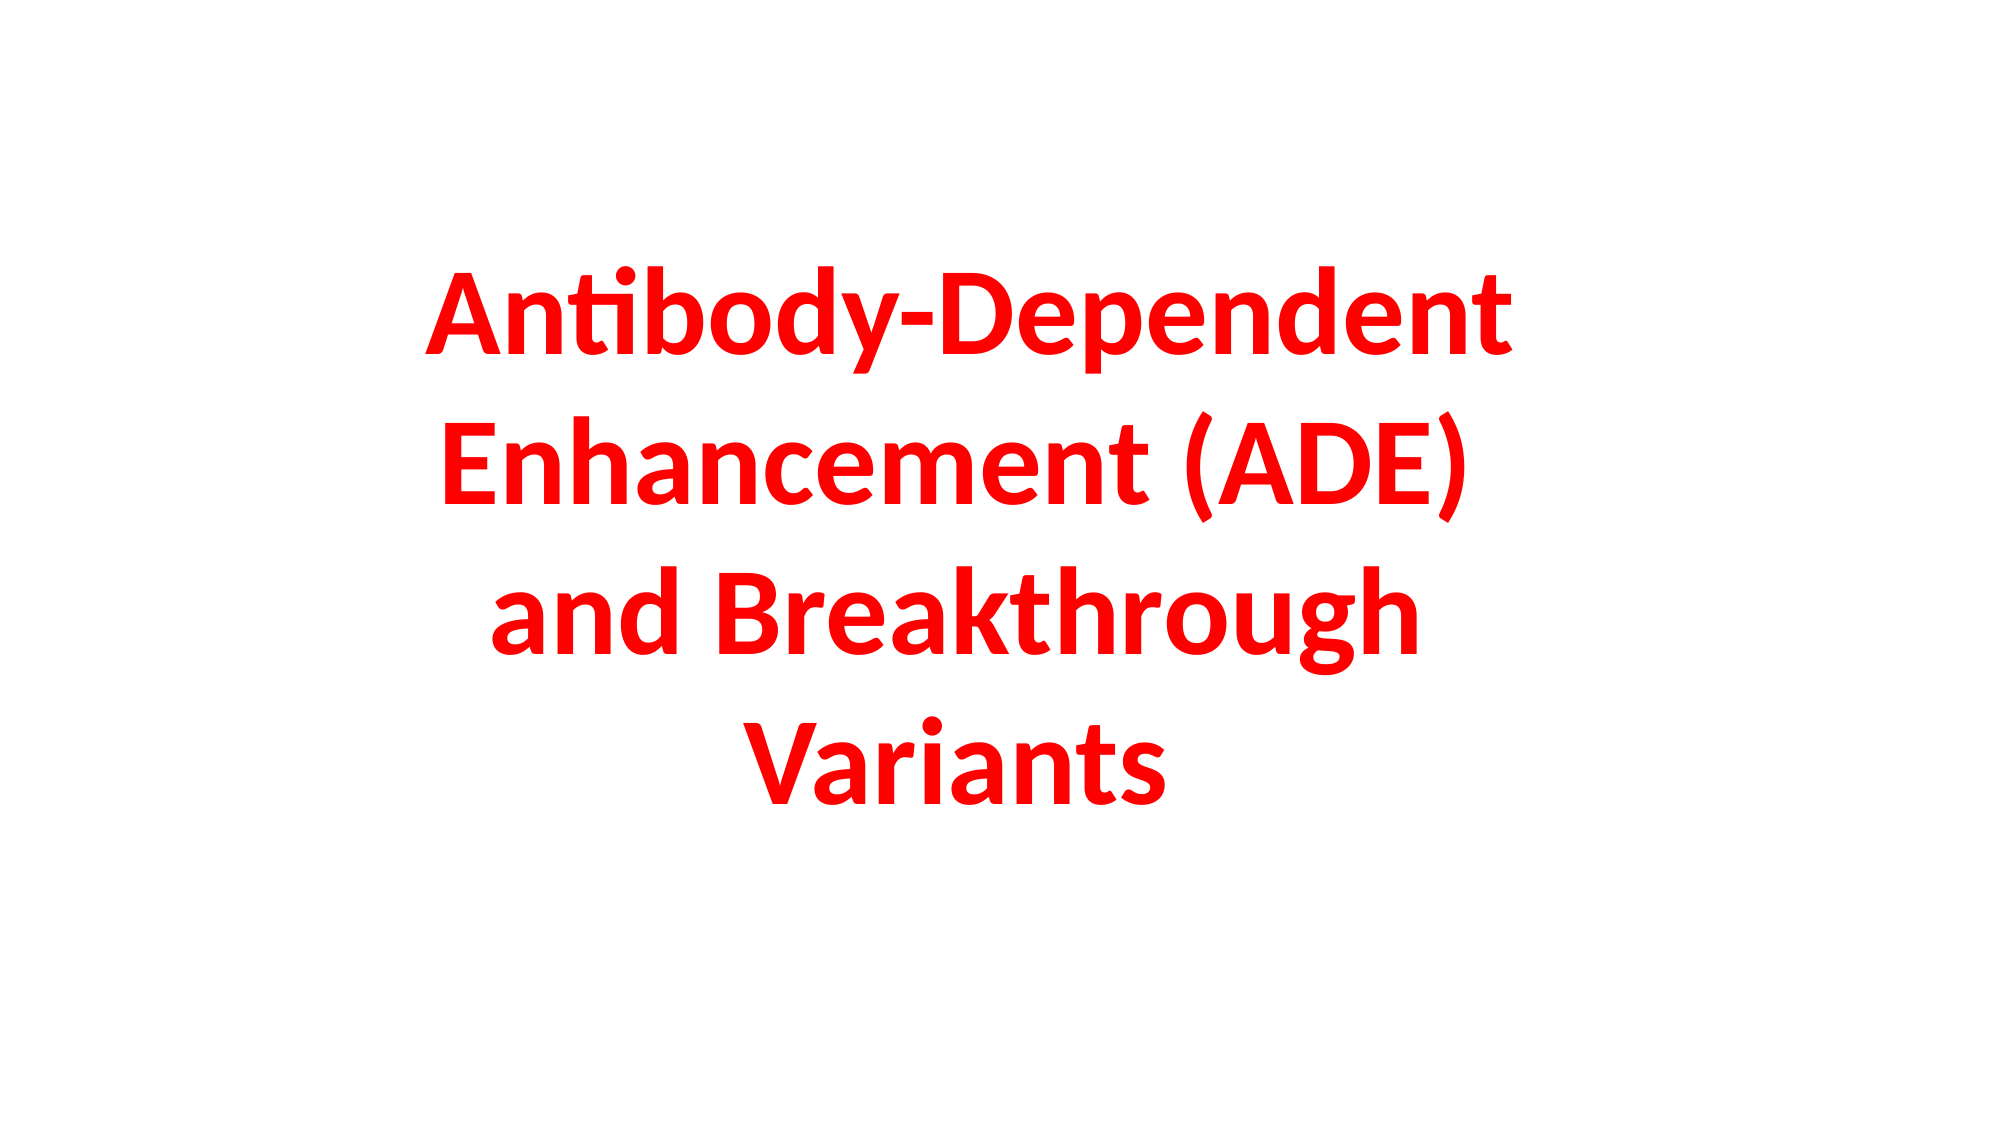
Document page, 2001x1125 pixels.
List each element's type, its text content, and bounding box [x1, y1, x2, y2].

text_box Antibody-Dependent Enhancement (ADE) and Breakthrough Variants [266, 219, 1647, 839]
